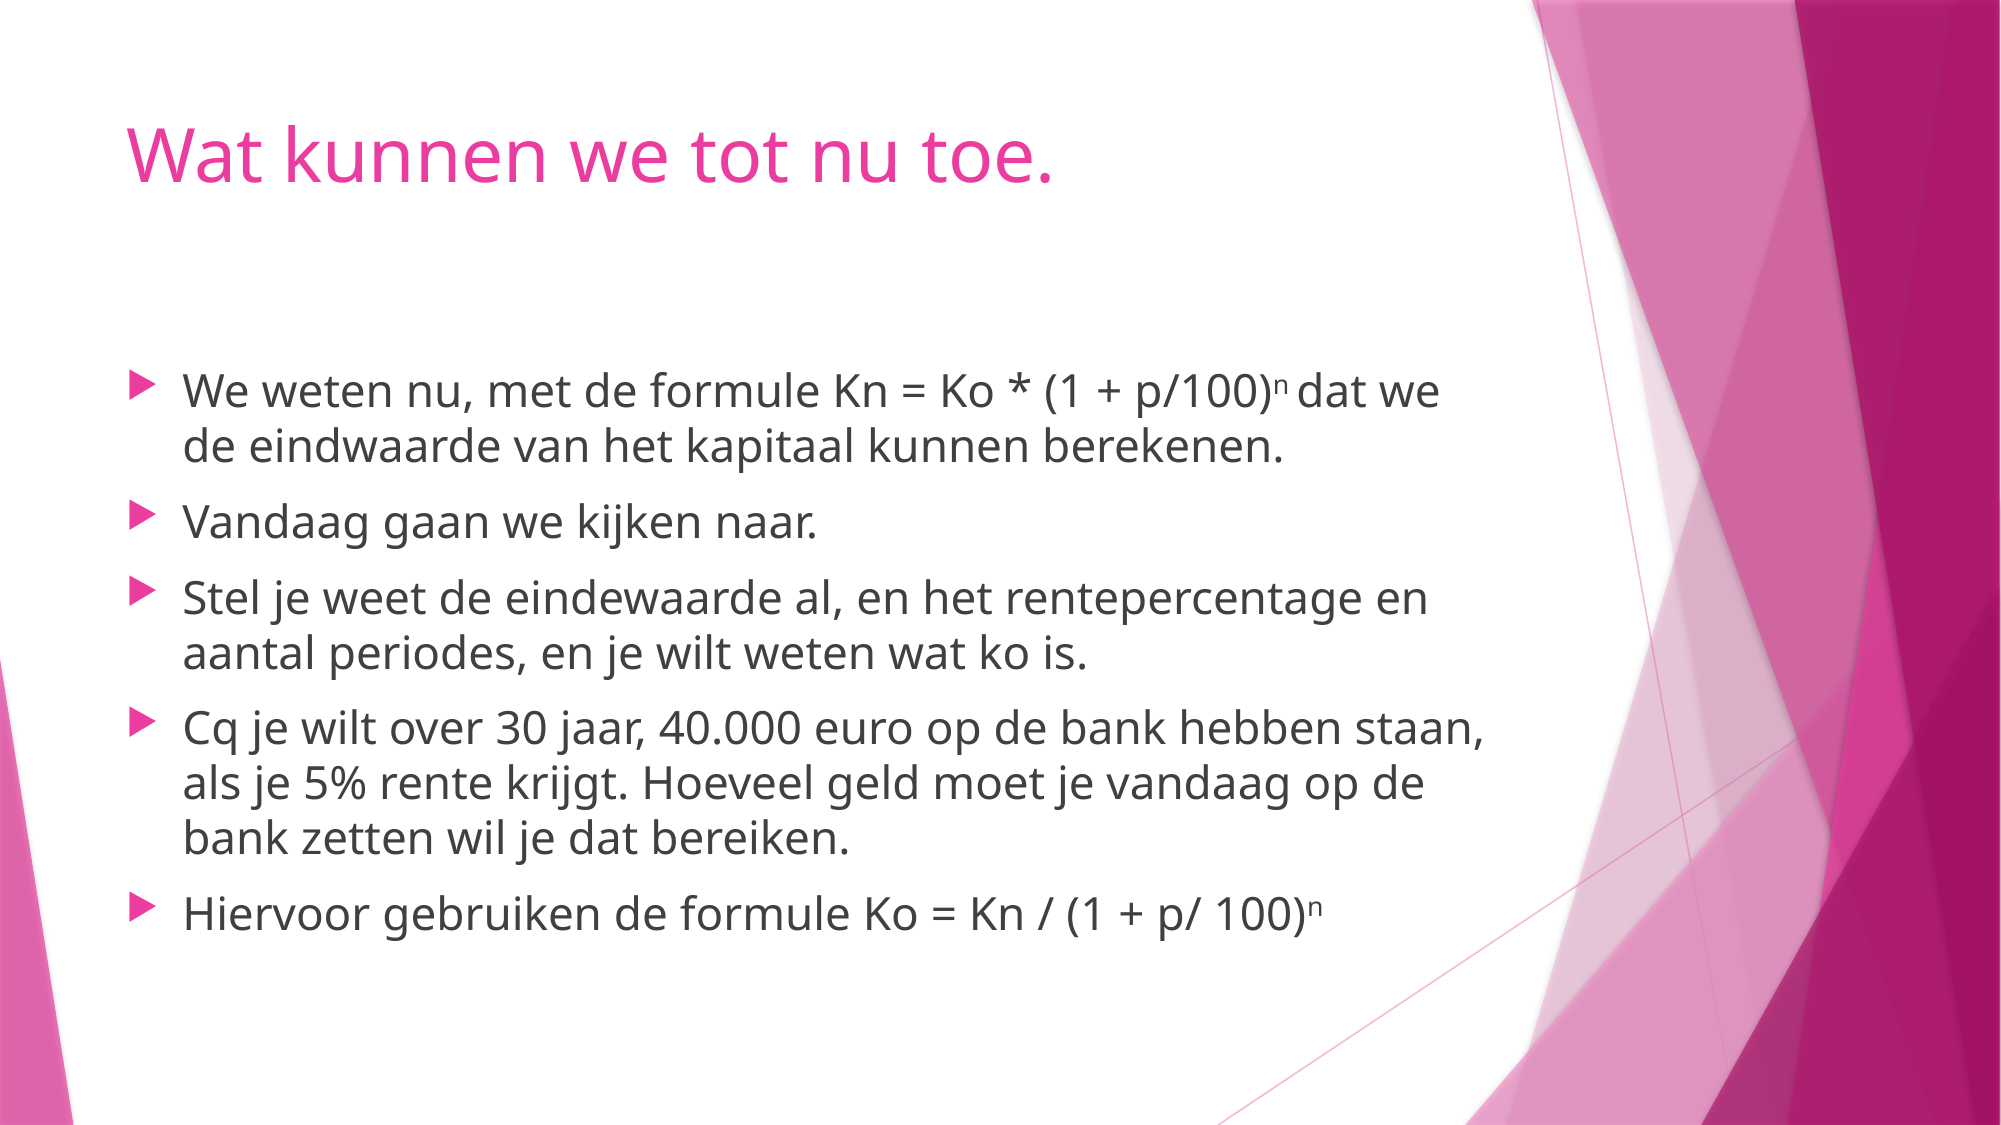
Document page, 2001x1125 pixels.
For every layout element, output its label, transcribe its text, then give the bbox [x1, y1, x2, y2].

list We weten nu, met de formule Kn = Ko * (1 + p/100)n dat we de eindwaarde van het kapitaal kunnen berekenen. Vandaag gaan we kijken naar. Stel je weet de eindewaarde al, en het rentepercentage en aantal periodes, en je wilt weten wat ko is. Cq je wilt over 30 jaar, 40.000 euro op de bank hebben staan, als je 5% rente krijgt. Hoeveel geld moet je vandaag op de bank zetten wil je dat bereiken. Hiervoor gebruiken de formule Ko = Kn / (1 + p/ 100)n [111, 354, 1522, 992]
title Wat kunnen we tot nu toe. [111, 99, 1522, 317]
